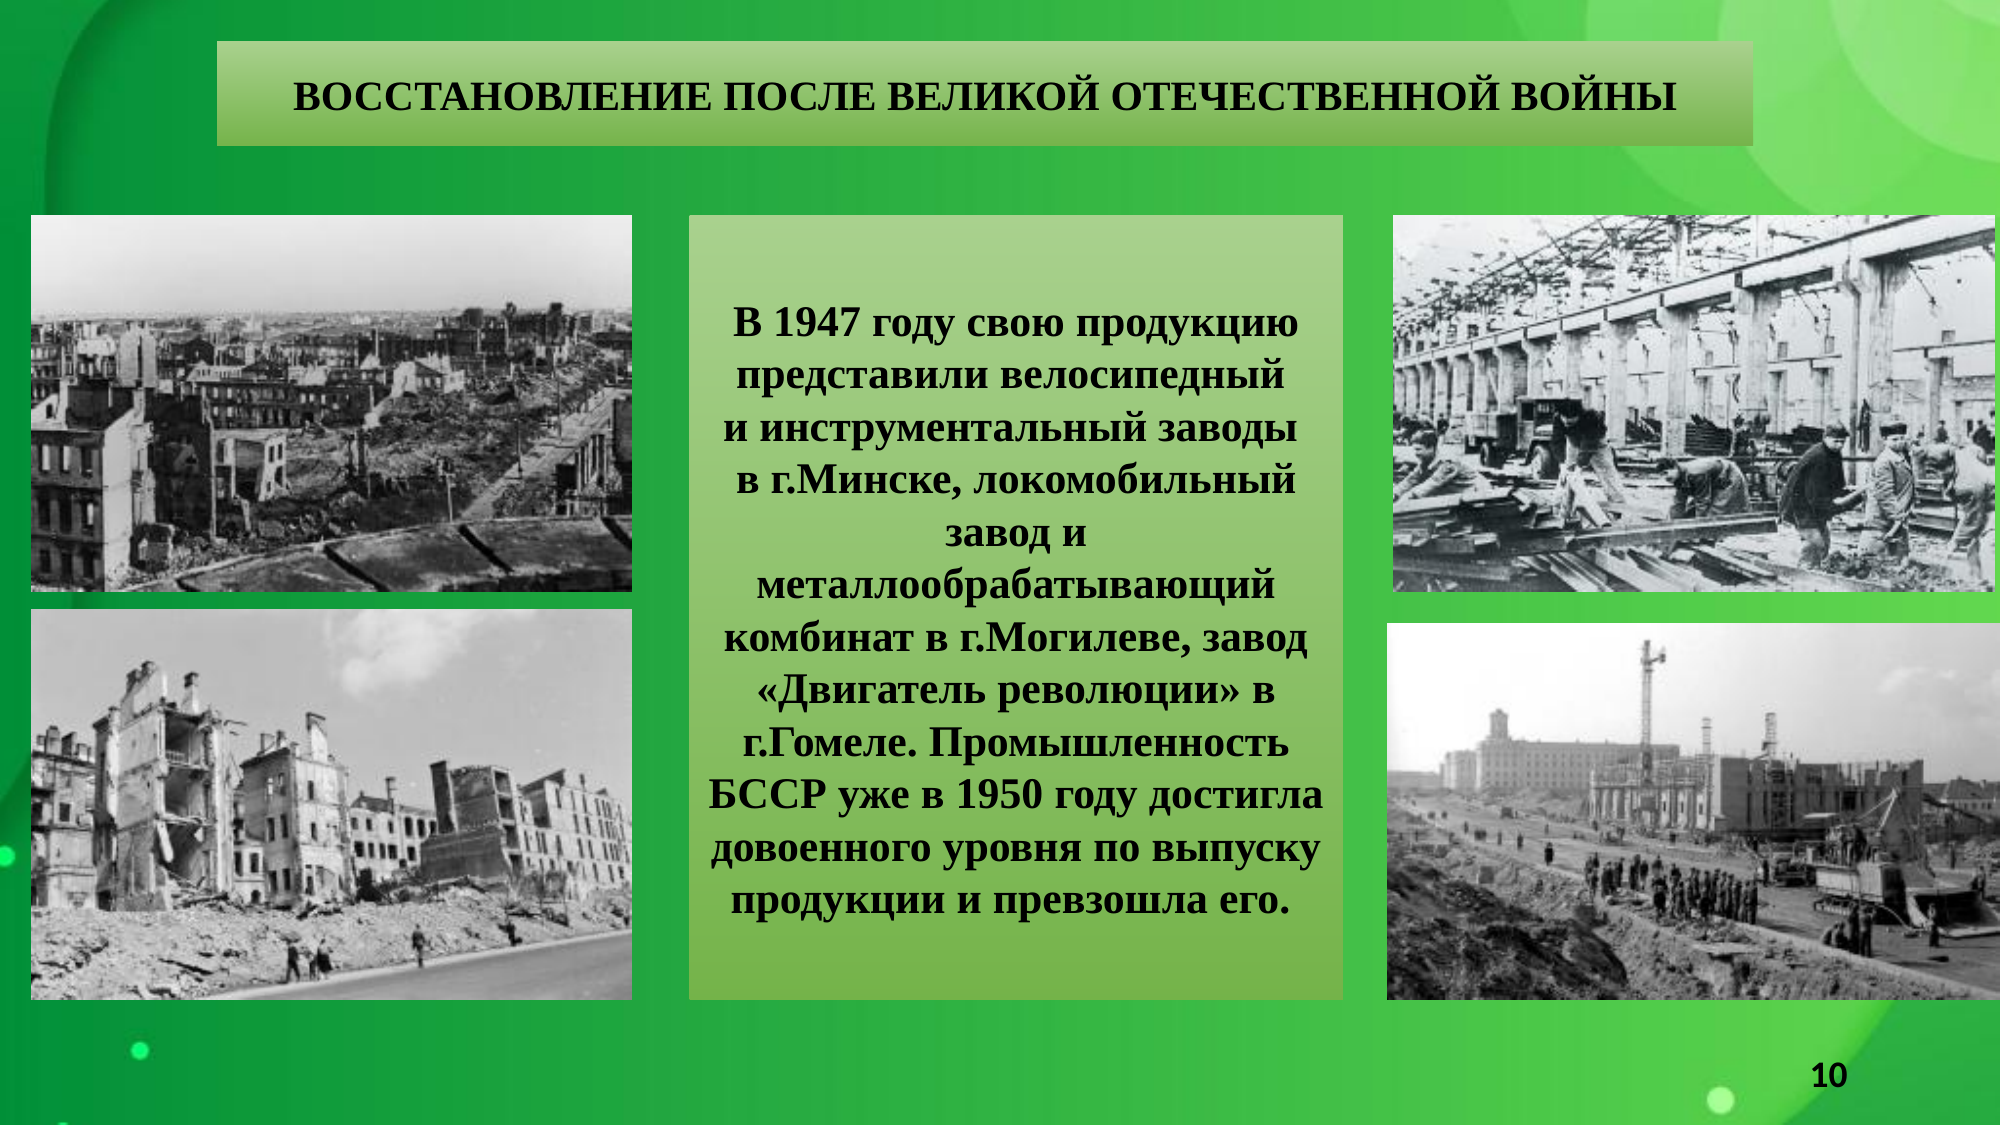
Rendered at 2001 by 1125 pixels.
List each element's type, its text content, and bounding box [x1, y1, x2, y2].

text_box В 1947 году свою продукцию представили велосипедный и инструментальный заводы в г.Минске, локомобильный завод и металлообрабатывающий комбинат в г.Могилеве, завод «Двигатель революции» в г.Гомеле. Промышленность БССР уже в 1950 году достигла довоенного уровня по выпуску продукции и превзошла его. [689, 215, 1343, 1000]
slide_number 10 [1412, 1042, 1863, 1103]
picture [0, 0, 2000, 1125]
text_box ВОССТАНОВЛЕНИЕ ПОСЛЕ ВЕЛИКОЙ ОТЕЧЕСТВЕННОЙ ВОЙНЫ [217, 41, 1754, 146]
